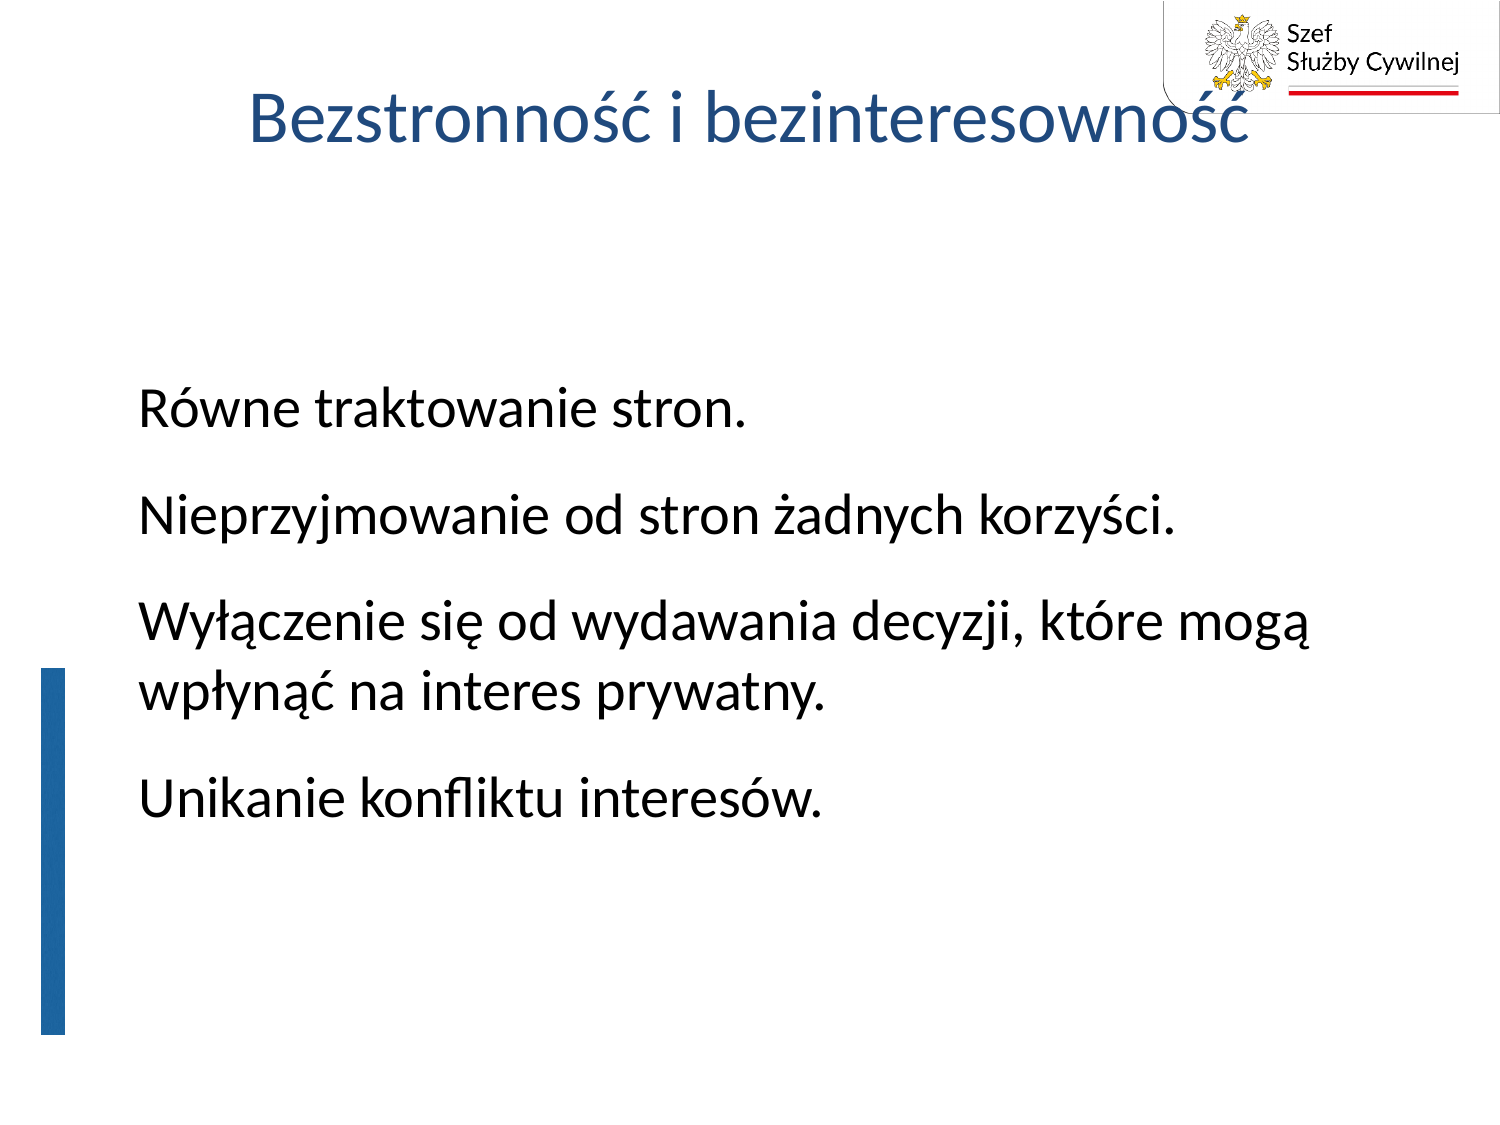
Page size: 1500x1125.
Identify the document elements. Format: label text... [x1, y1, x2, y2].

text_box Równe traktowanie stron. Nieprzyjmowanie od stron żadnych korzyści. Wyłączenie się od wydawania decyzji, które mogą wpłynąć na interes prywatny. Unikanie konfliktu interesów. [123, 361, 1459, 835]
picture [41, 668, 65, 1035]
picture [1163, 0, 1500, 114]
title Bezstronność i bezinteresowność [100, 60, 1400, 185]
